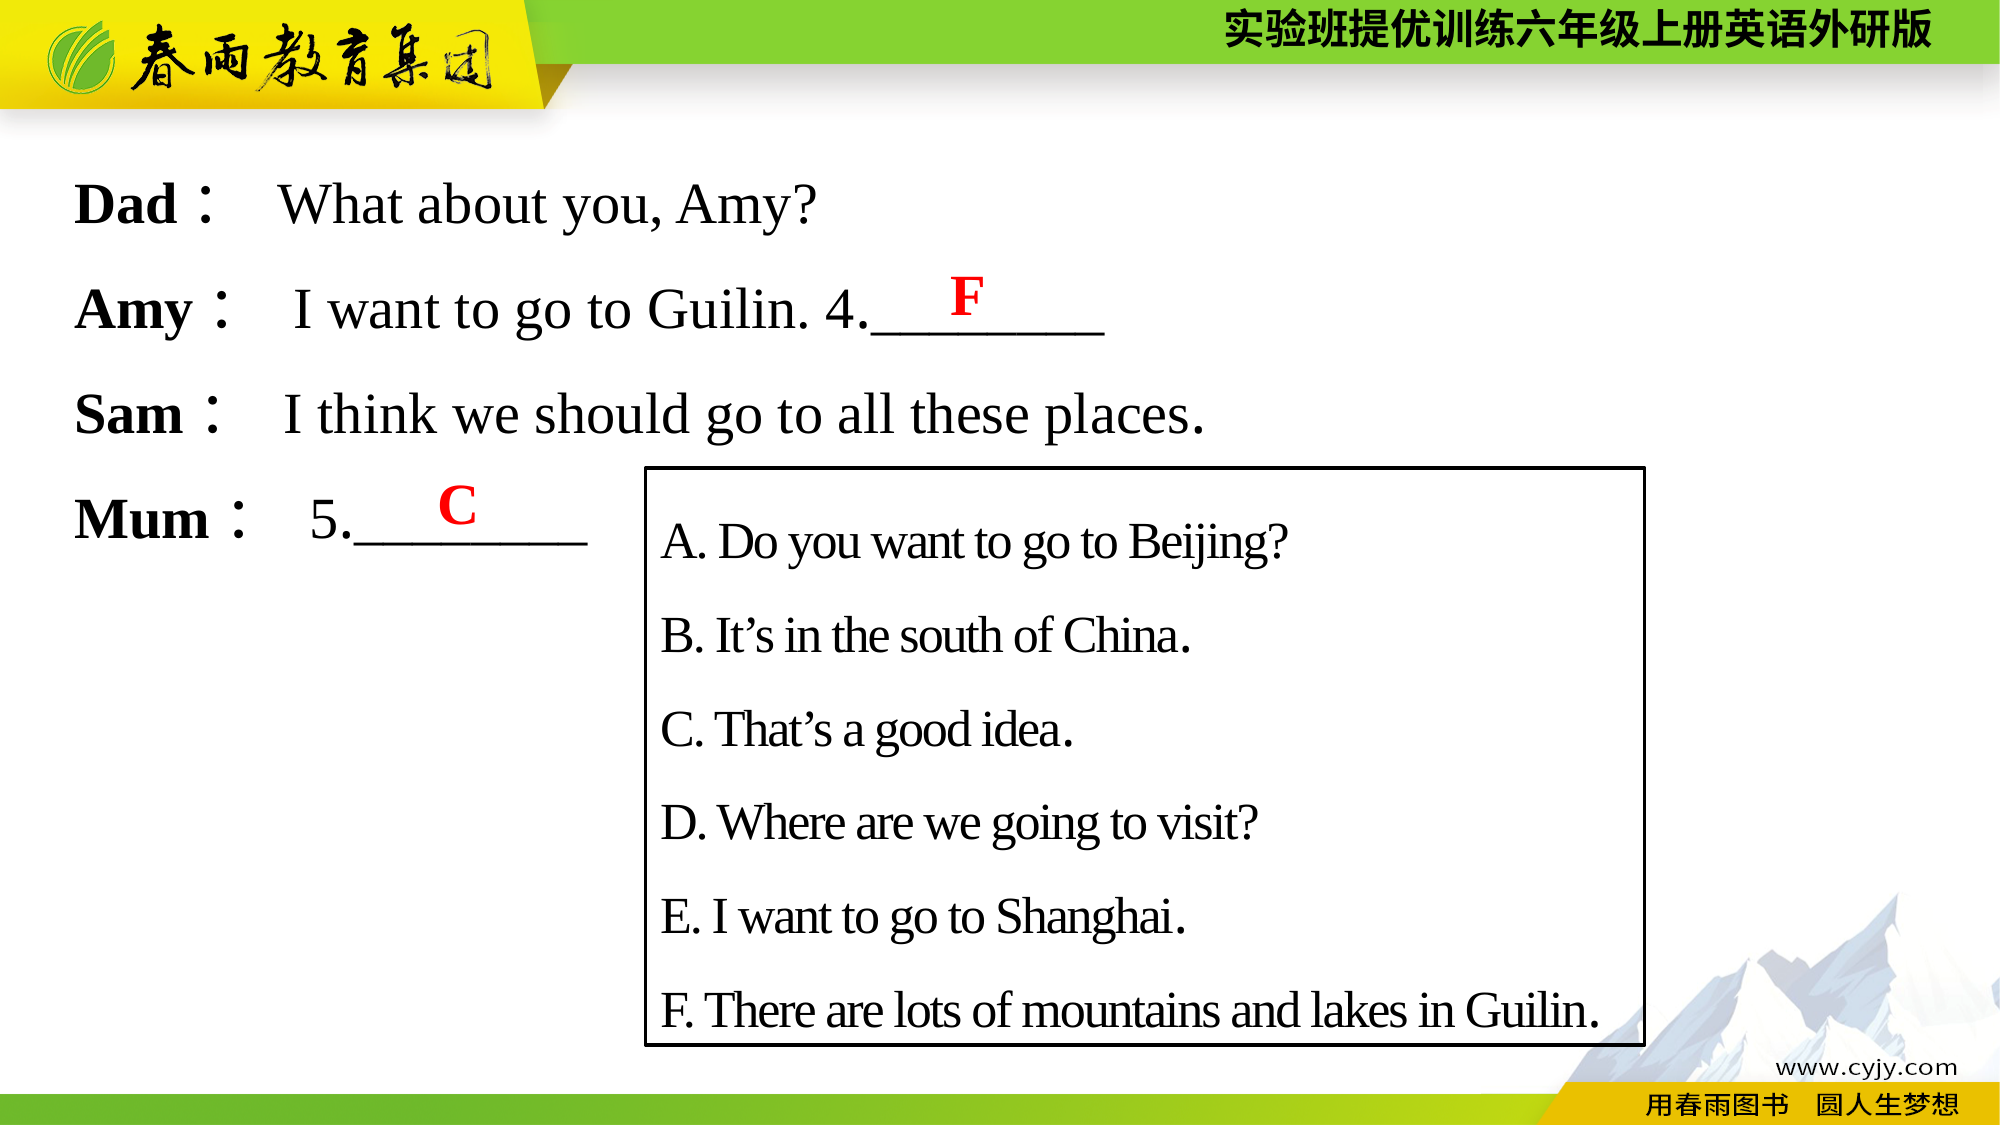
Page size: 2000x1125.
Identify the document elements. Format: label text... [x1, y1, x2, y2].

picture [0, 0, 2000, 1125]
text_box F [935, 249, 1001, 335]
list Dad： What about you, Amy? Amy： I want to go to Guilin. 4.________ Sam： I think we should go to all these places. Mum： 5.________ [59, 122, 1944, 549]
text_box A. Do you want to go to Beijing? B. It’s in the south of China. C. That’s a good idea. D. Where are we going to visit? E. I want to go to Shanghai. F. There are lots of mountains and lakes in Guilin. [645, 467, 1645, 1045]
text_box C [423, 459, 495, 544]
